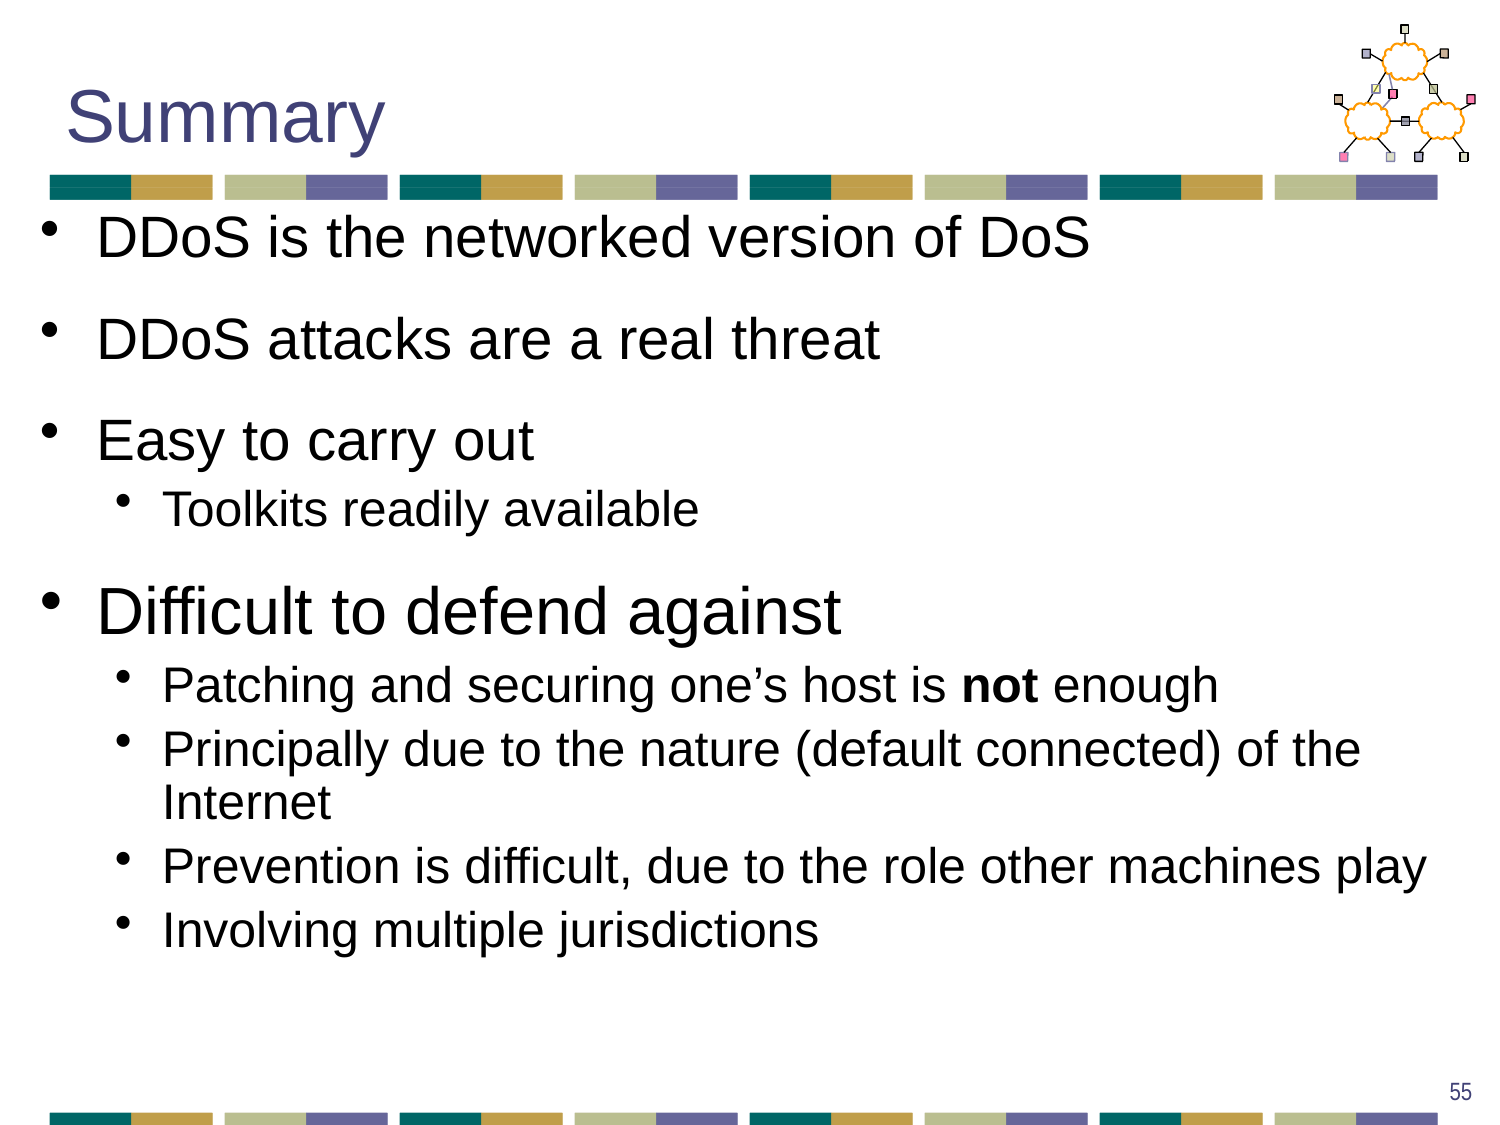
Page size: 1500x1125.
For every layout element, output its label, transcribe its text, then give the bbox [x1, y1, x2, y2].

list DDoS is the networked version of DoS DDoS attacks are a real threat Easy to carry out Toolkits readily available Difficult to defend against Patching and securing one’s host is not enough Principally due to the nature (default connected) of the Internet Prevention is difficult, due to the role other machines play Involving multiple jurisdictions [24, 200, 1463, 1000]
slide_number 55 [1174, 1037, 1488, 1113]
title Summary [50, 62, 1388, 163]
